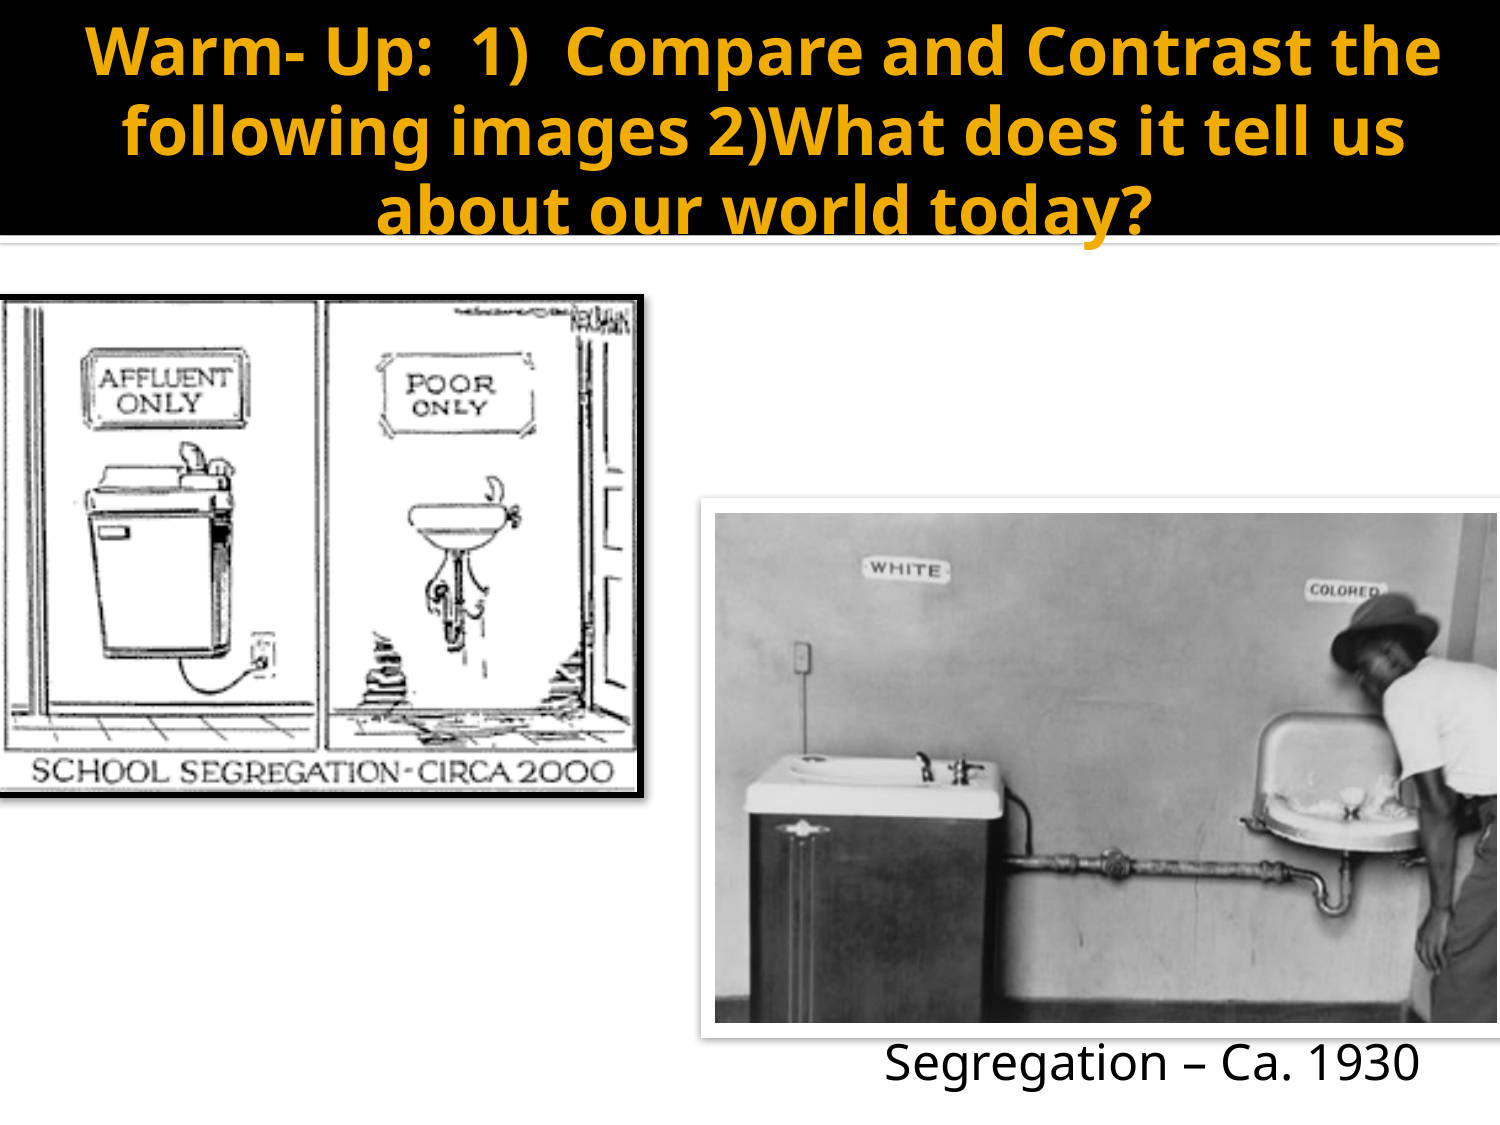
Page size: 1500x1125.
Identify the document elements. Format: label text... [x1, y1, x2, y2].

text_box Segregation – Ca. 1930 [809, 1030, 1497, 1099]
picture [715, 512, 1497, 1024]
title Warm- Up: 1) Compare and Contrast the following images 2)What does it tell us about our world today? [24, 25, 1497, 231]
picture [0, 299, 638, 793]
